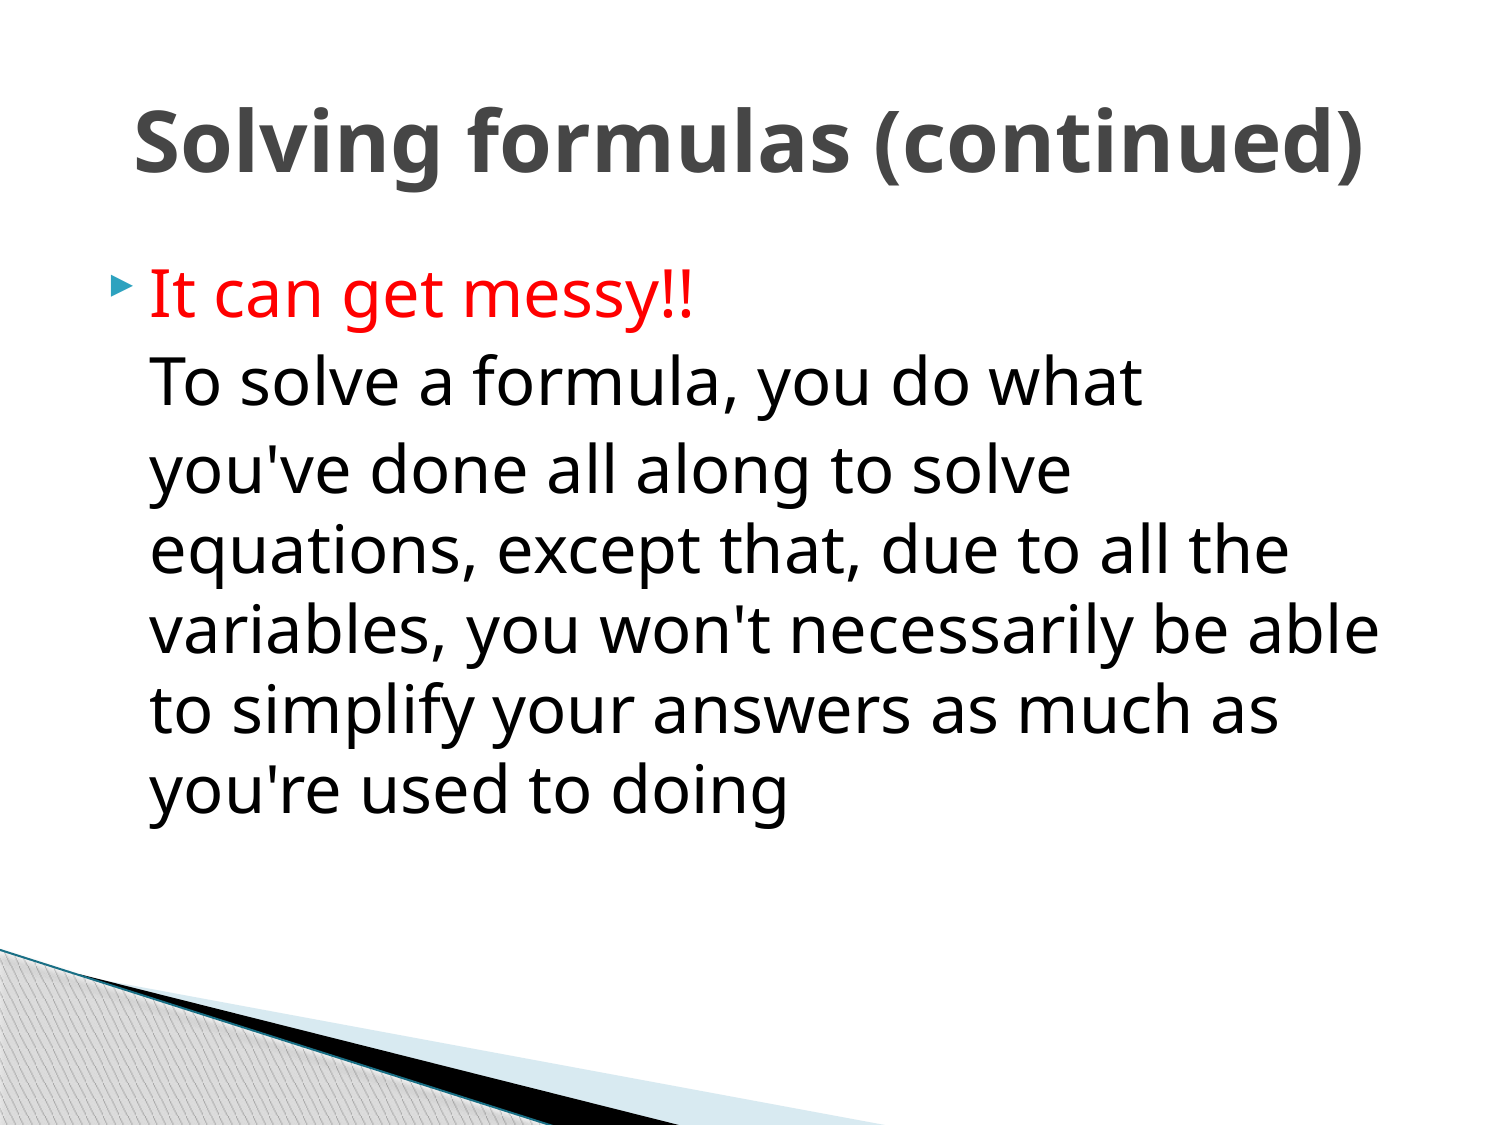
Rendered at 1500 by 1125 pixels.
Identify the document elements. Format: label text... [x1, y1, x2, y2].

title Solving formulas (continued) [75, 45, 1425, 233]
list It can get messy!! To solve a formula, you do what you've done all along to solve equations, except that, due to all the variables, you won't necessarily be able to simplify your answers as much as you're used to doing [75, 243, 1425, 986]
